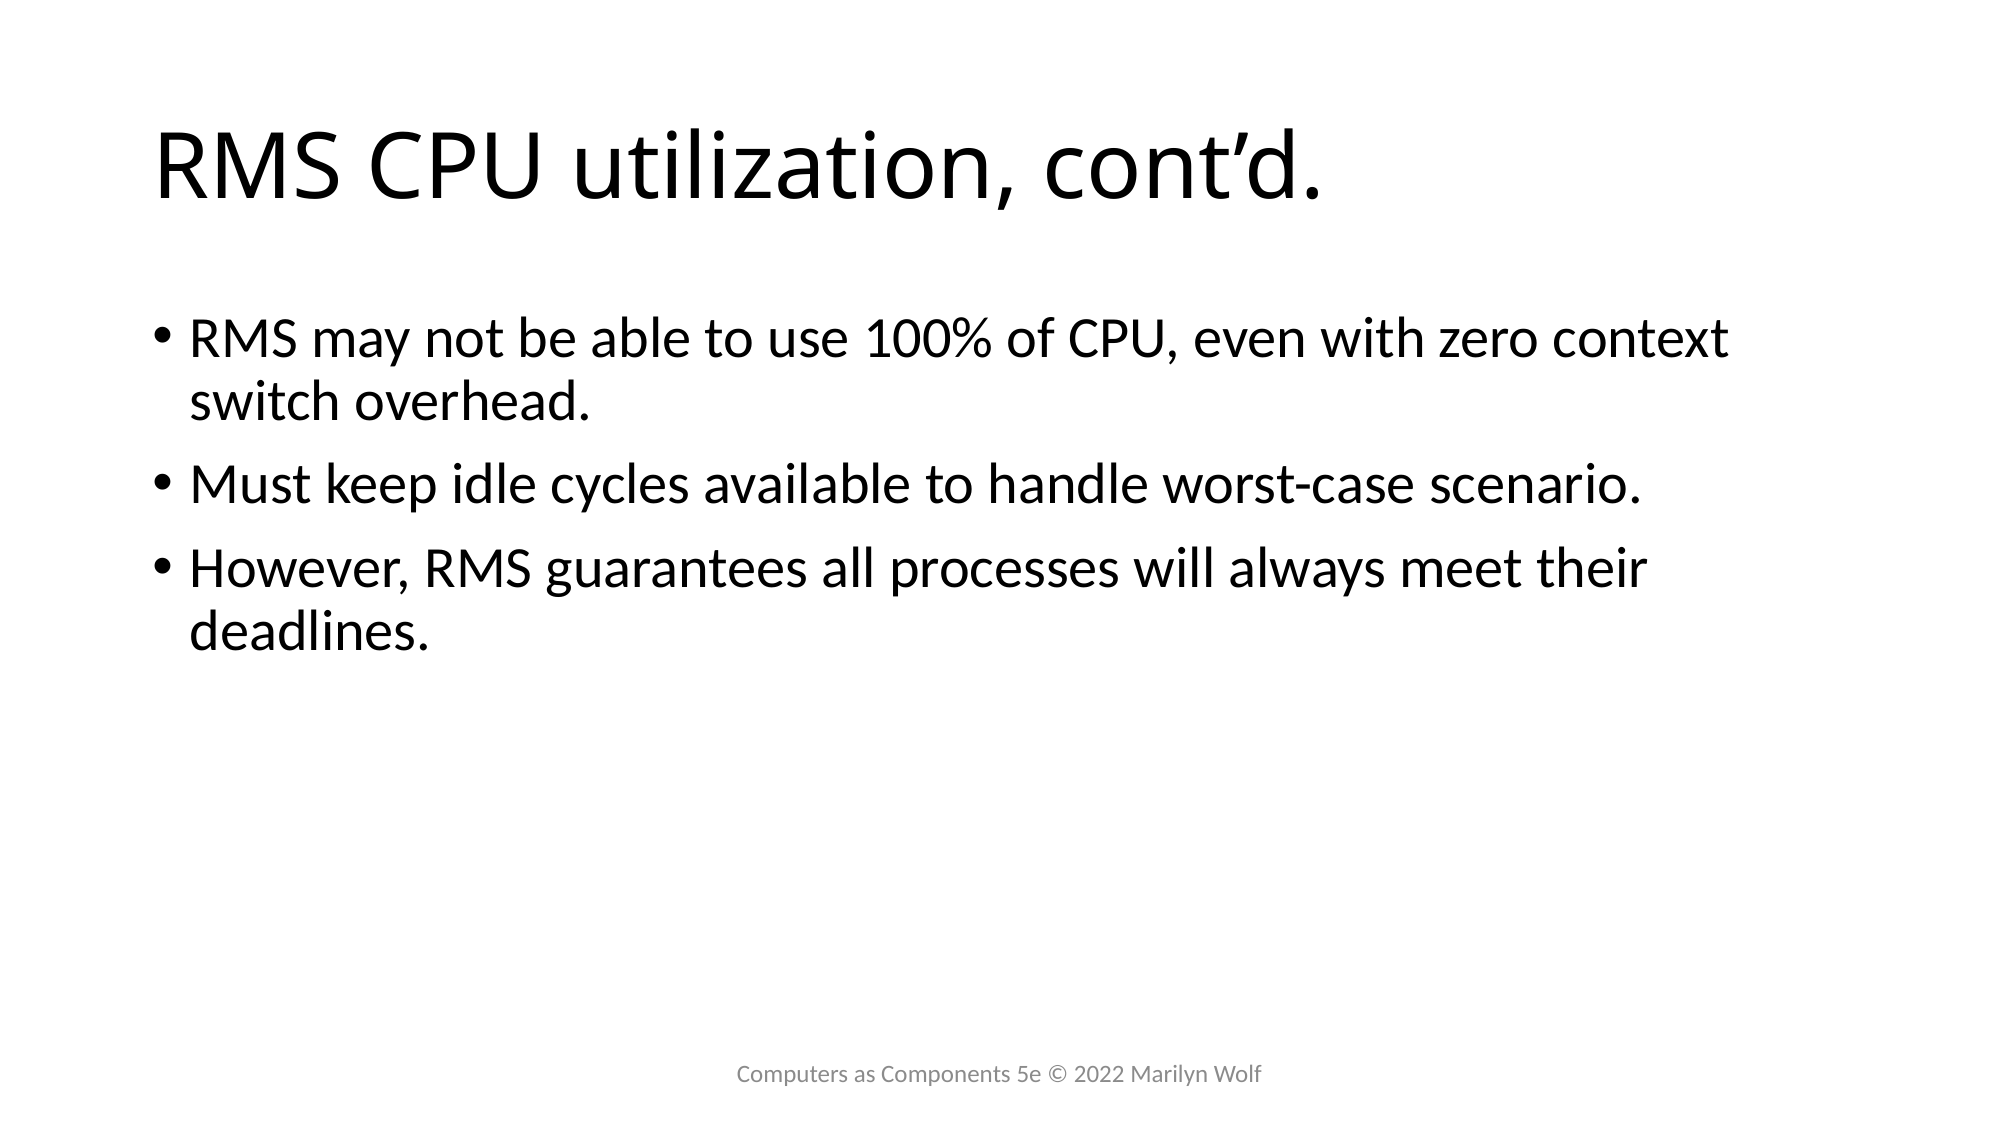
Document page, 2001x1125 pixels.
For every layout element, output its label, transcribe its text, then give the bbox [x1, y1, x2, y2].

list RMS may not be able to use 100% of CPU, even with zero context switch overhead. Must keep idle cycles available to handle worst-case scenario. However, RMS guarantees all processes will always meet their deadlines. [137, 299, 1863, 1014]
footer Computers as Components 5e © 2022 Marilyn Wolf [662, 1042, 1338, 1103]
title RMS CPU utilization, cont’d. [137, 59, 1863, 278]
